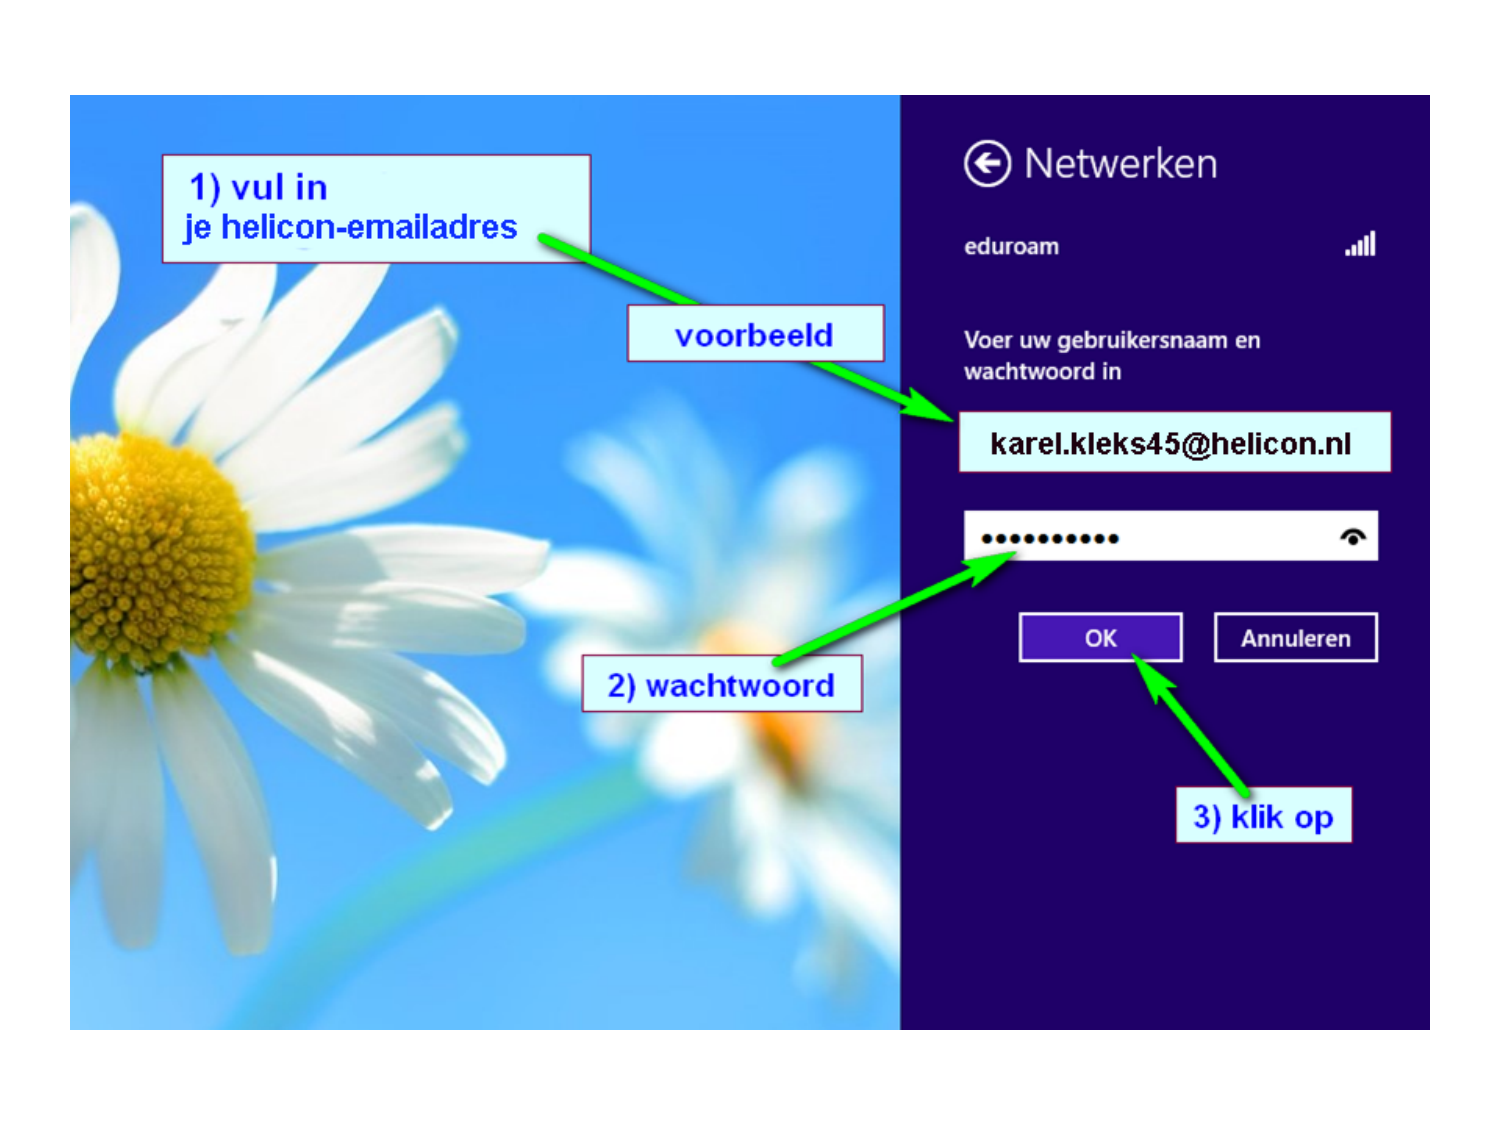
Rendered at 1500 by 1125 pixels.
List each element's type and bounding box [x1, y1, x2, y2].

picture [70, 95, 1430, 1030]
